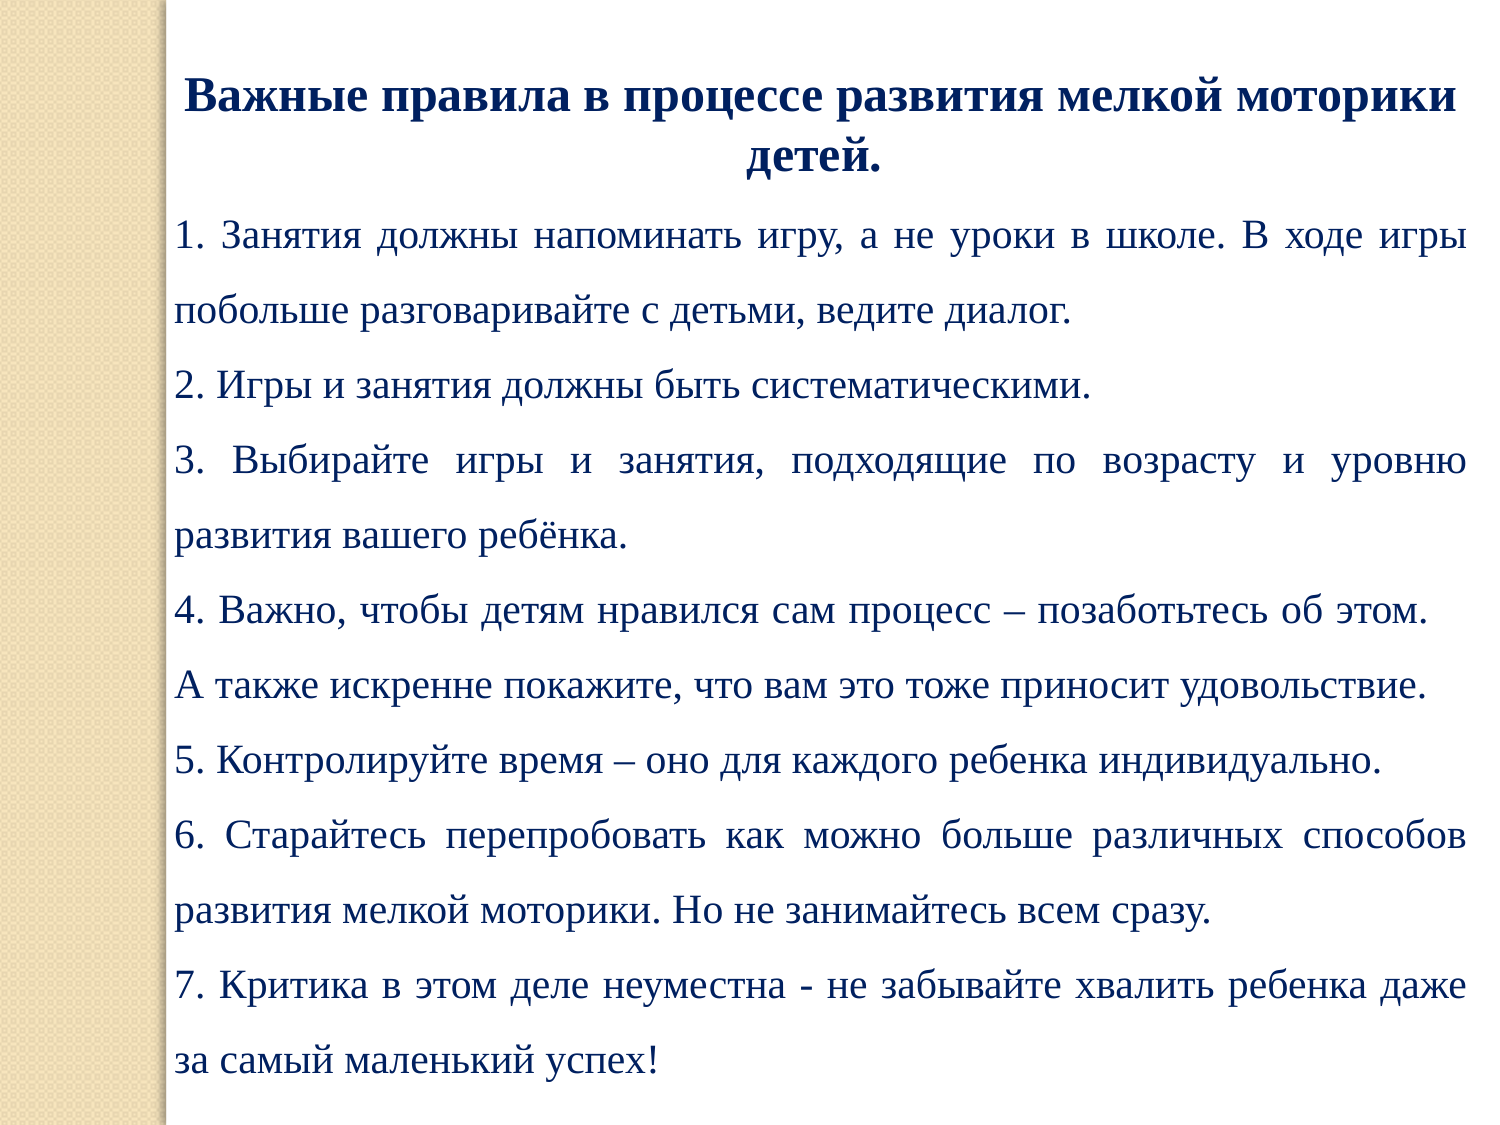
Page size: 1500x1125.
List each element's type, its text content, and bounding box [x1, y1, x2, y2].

text_box Важные правила в процессе развития мелкой моторики детей. 1. Занятия должны напоминать игру, а не уроки в школе. В ходе игры побольше разговаривайте с детьми, ведите диалог. 2. Игры и занятия должны быть систематическими. 3. Выбирайте игры и занятия, подходящие по возрасту и уровню развития вашего ребёнка. 4. Важно, чтобы детям нравился сам процесс – позаботьтесь об этом. А также искренне покажите, что вам это тоже приносит удовольствие. 5. Контролируйте время – оно для каждого ребенка индивидуально. 6. Старайтесь перепробовать как можно больше различных способов развития мелкой моторики. Но не занимайтесь всем сразу. 7. Критика в этом деле неуместна - не забывайте хвалить ребенка даже за самый маленький успех! [159, 54, 1483, 1090]
